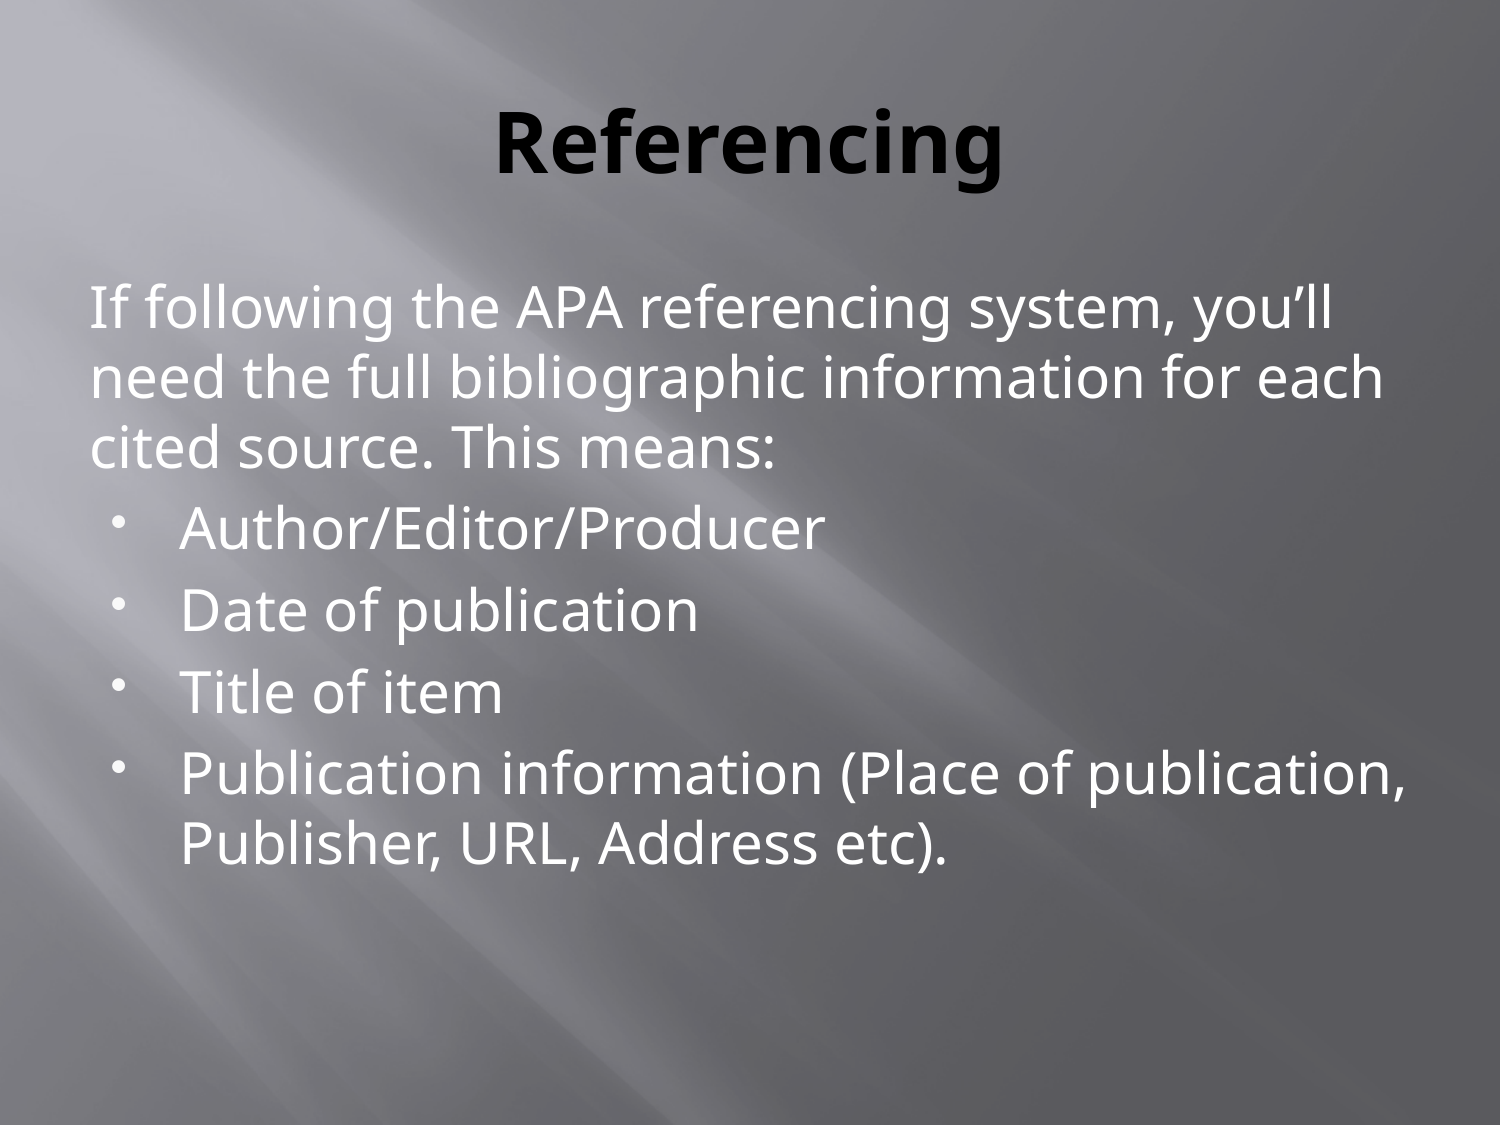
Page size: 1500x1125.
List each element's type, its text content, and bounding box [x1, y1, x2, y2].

title Referencing [75, 45, 1425, 233]
list If following the APA referencing system, you’ll need the full bibliographic information for each cited source. This means: Author/Editor/Producer Date of publication Title of item Publication information (Place of publication, Publisher, URL, Address etc). [75, 262, 1425, 1035]
